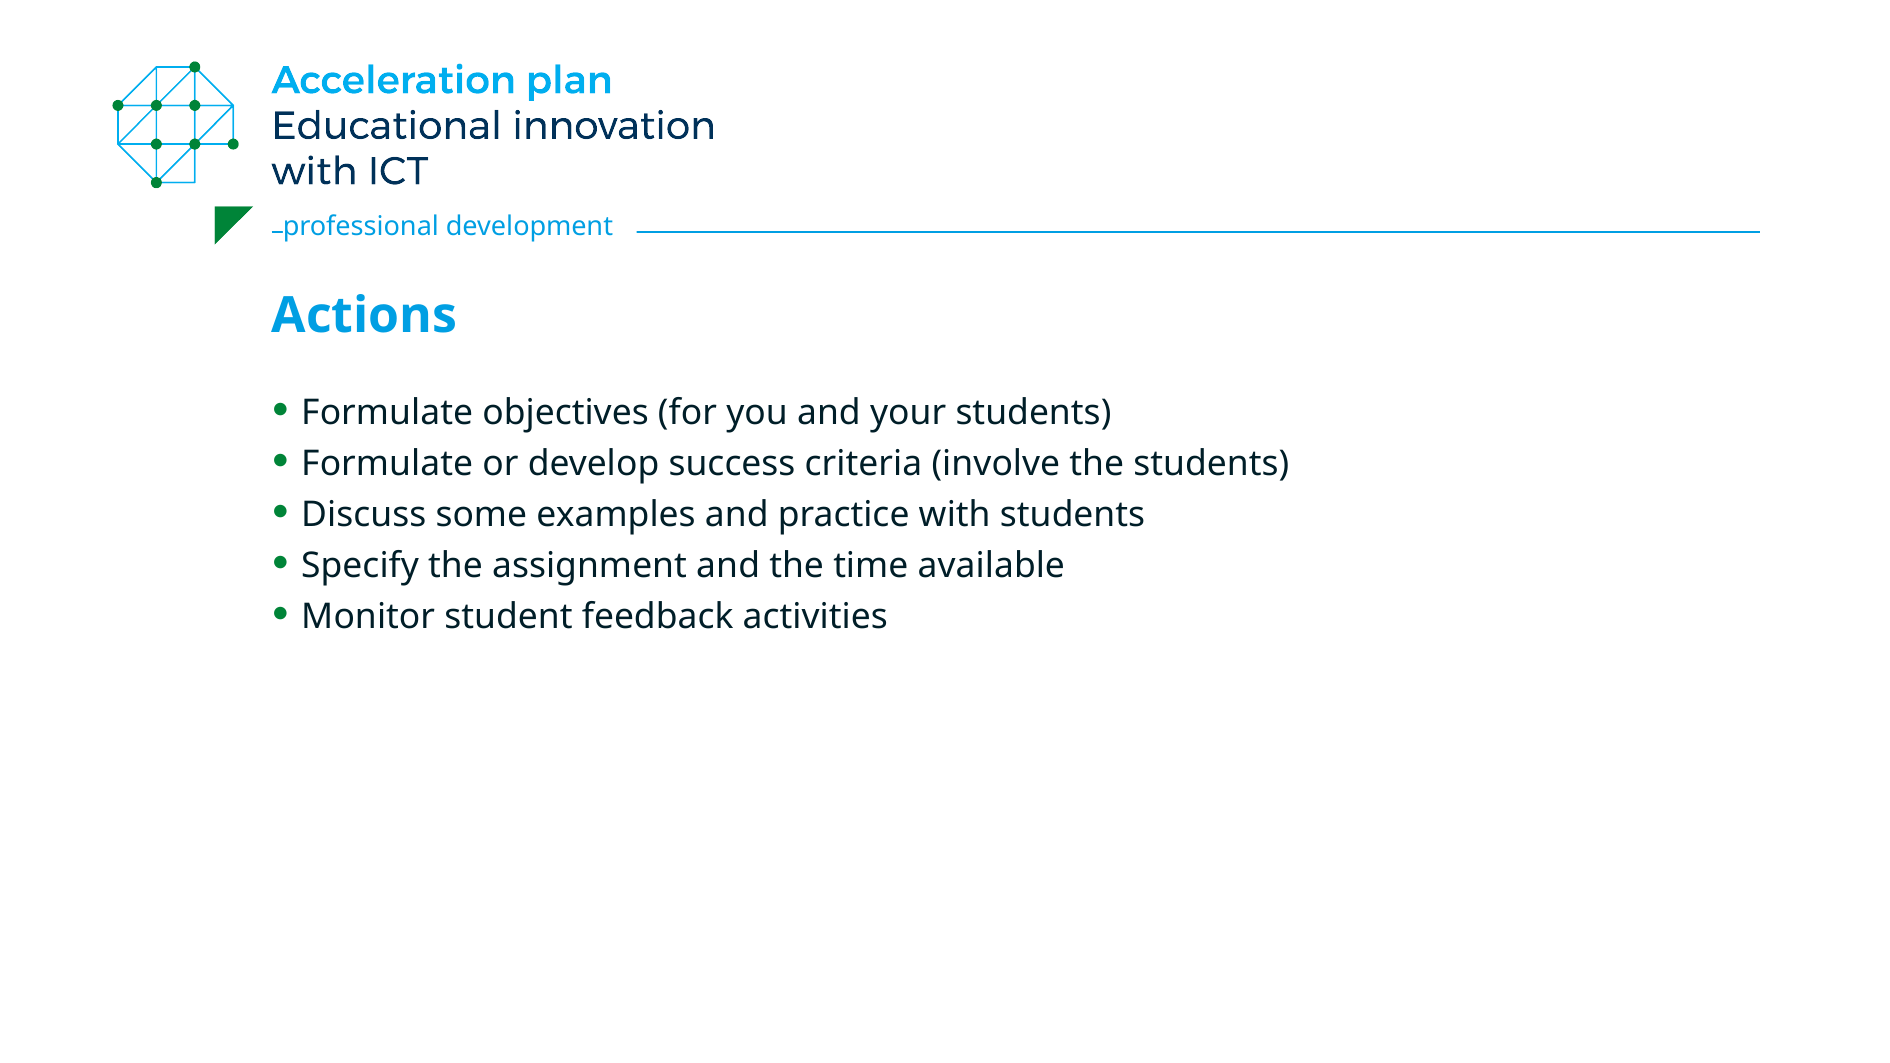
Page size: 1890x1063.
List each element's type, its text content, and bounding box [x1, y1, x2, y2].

picture [0, 0, 717, 247]
list Formulate objectives (for you and your students) Formulate or develop success criteria (involve the students) Discuss some examples and practice with students Specify the assignment and the time available Monitor student feedback activities [271, 380, 1735, 986]
title Actions [271, 282, 1735, 344]
